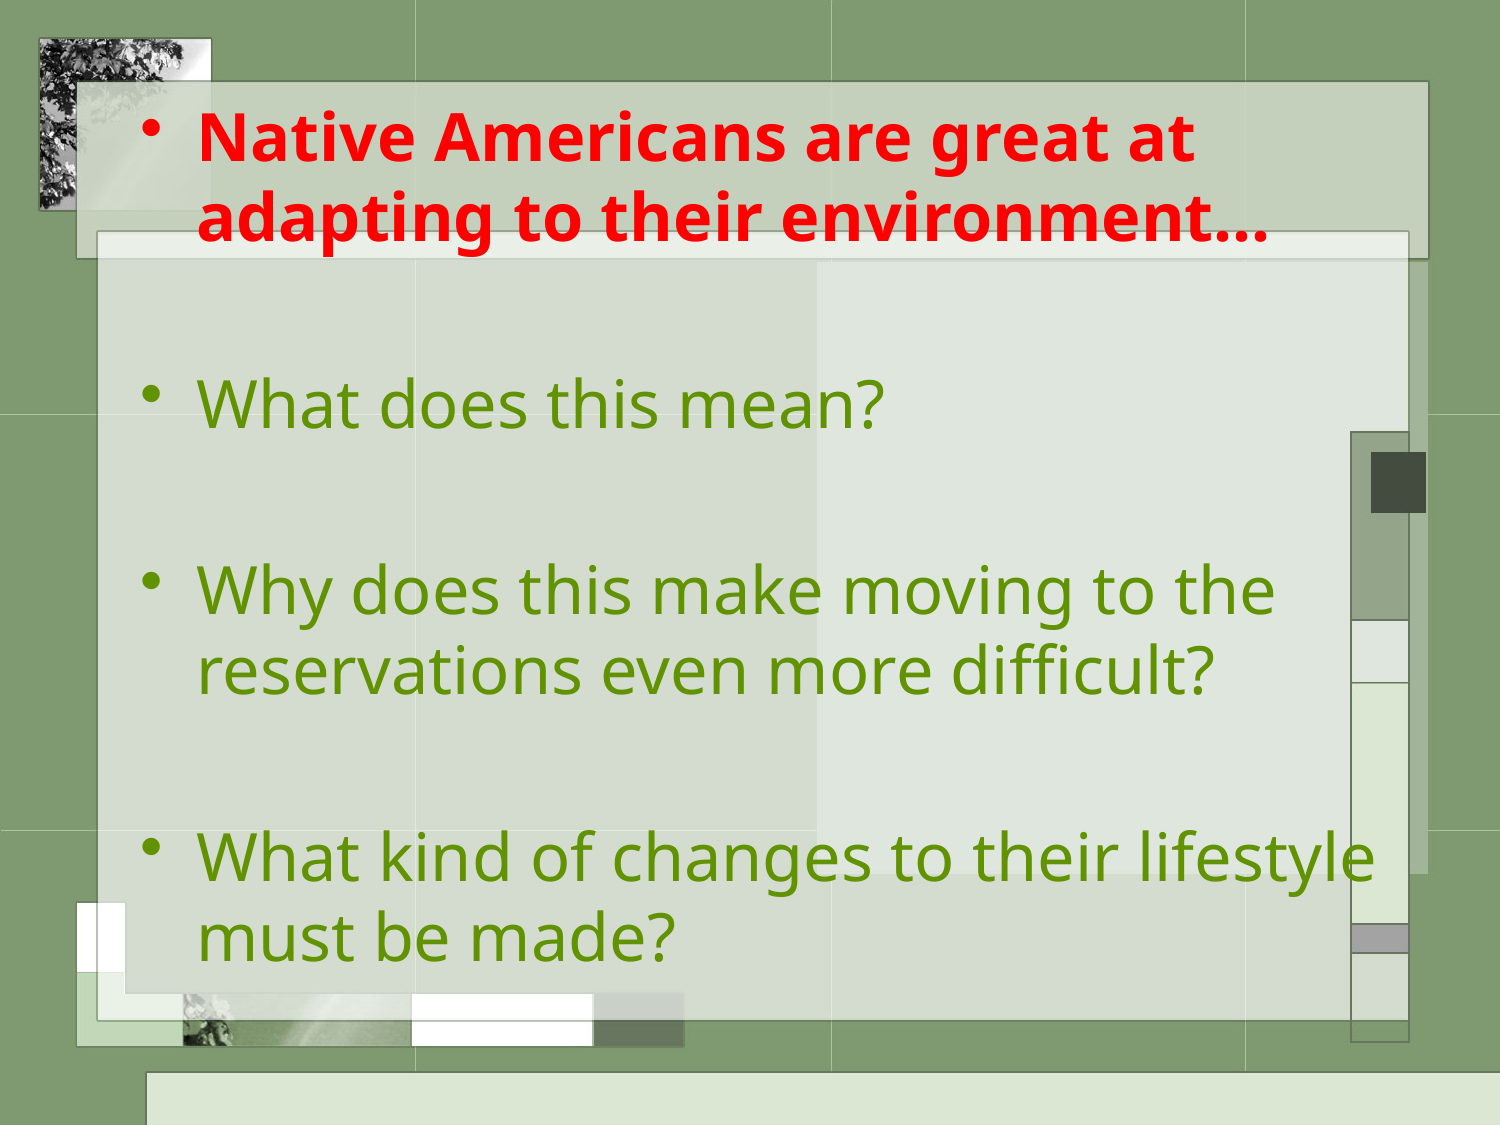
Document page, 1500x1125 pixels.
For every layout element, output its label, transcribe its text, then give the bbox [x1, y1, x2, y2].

picture [0, 0, 1500, 1125]
list Native Americans are great at adapting to their environment… What does this mean? Why does this make moving to the reservations even more difficult? What kind of changes to their lifestyle must be made? [125, 87, 1400, 1063]
